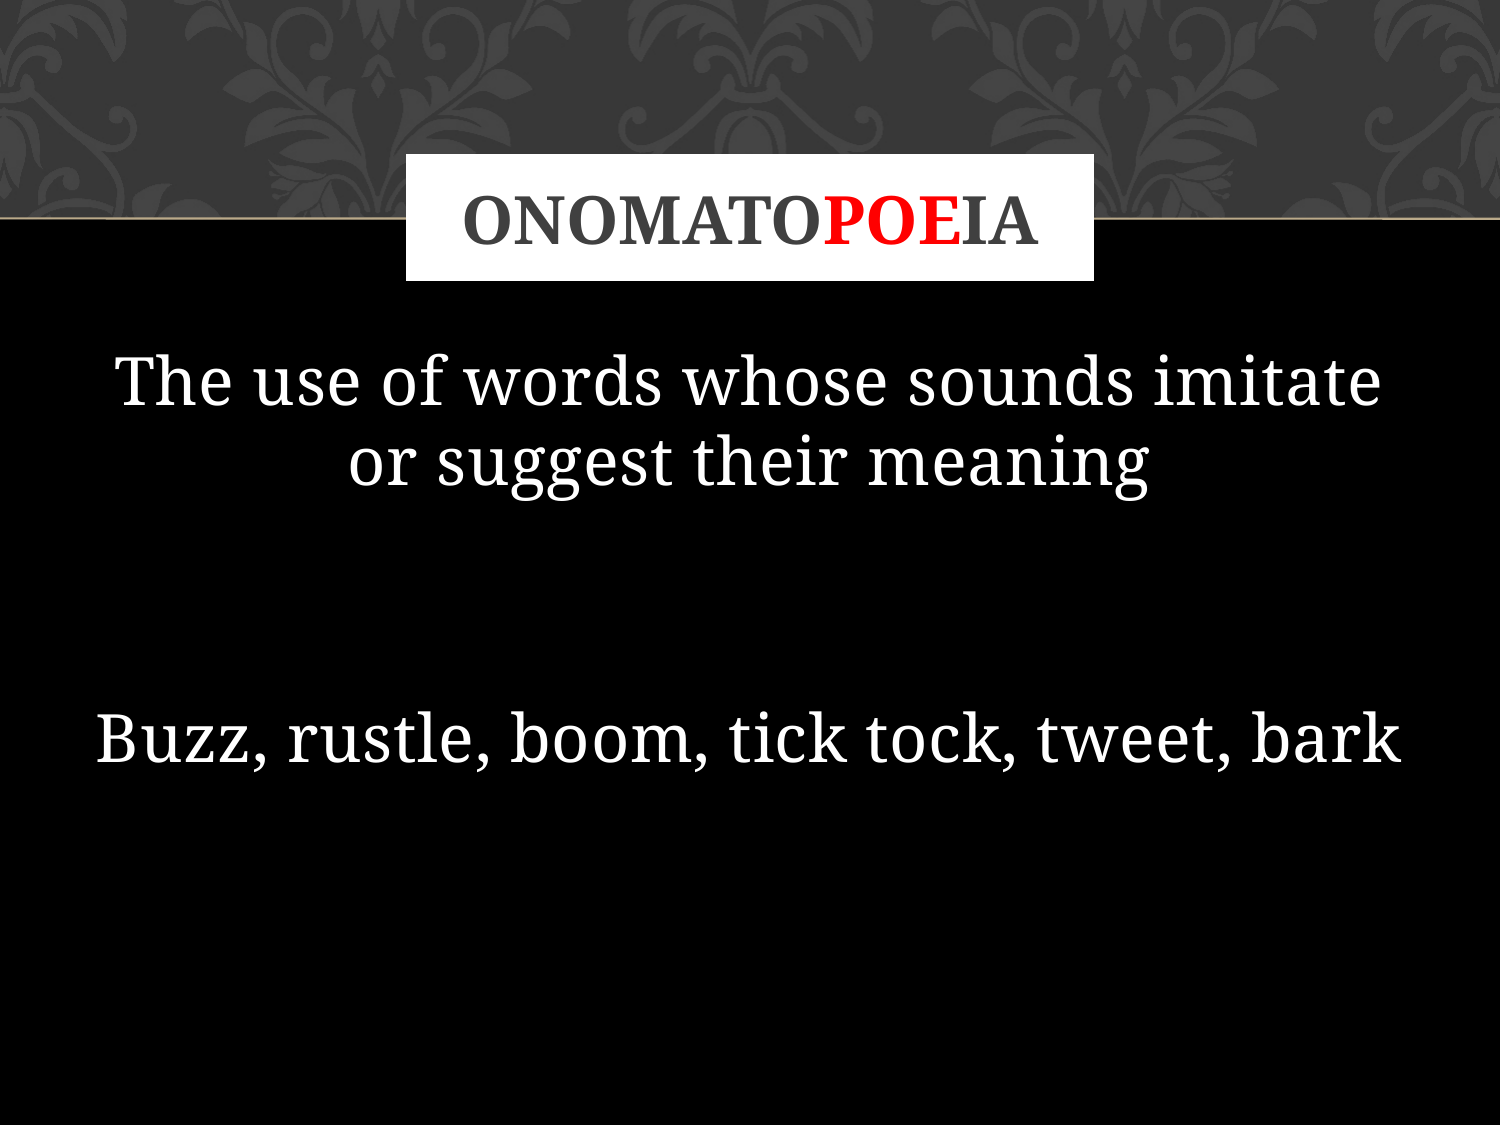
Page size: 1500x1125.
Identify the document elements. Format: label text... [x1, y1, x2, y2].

list The use of words whose sounds imitate or suggest their meaning Buzz, rustle, boom, tick tock, tweet, bark [75, 331, 1425, 1007]
title ONOMATOPOEIA [406, 154, 1094, 281]
